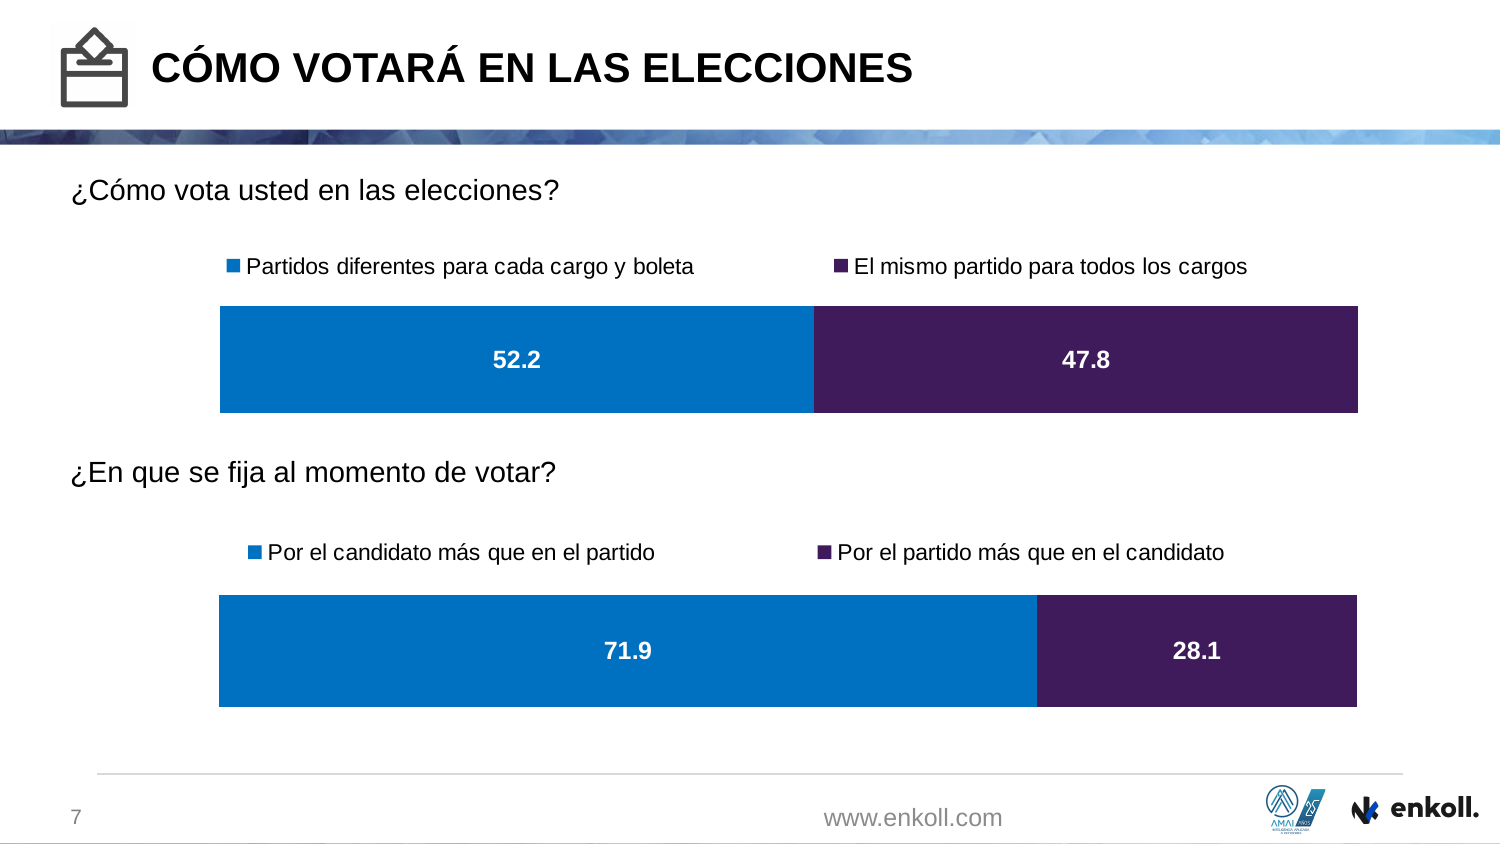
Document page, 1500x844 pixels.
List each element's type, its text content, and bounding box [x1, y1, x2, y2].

text_box www.enkoll.com [660, 793, 1167, 839]
picture [0, 130, 1500, 144]
chart [66, 518, 1381, 714]
picture [1265, 784, 1326, 789]
text_box ¿En que se fija al momento de votar? [55, 445, 582, 496]
picture [50, 22, 137, 110]
text_box ¿Cómo vota usted en las elecciones? [56, 163, 583, 214]
slide_number 7 [55, 789, 1500, 844]
chart [67, 237, 1383, 419]
title CÓMO VOTARÁ EN LAS ELECCIONES [136, 10, 1474, 122]
